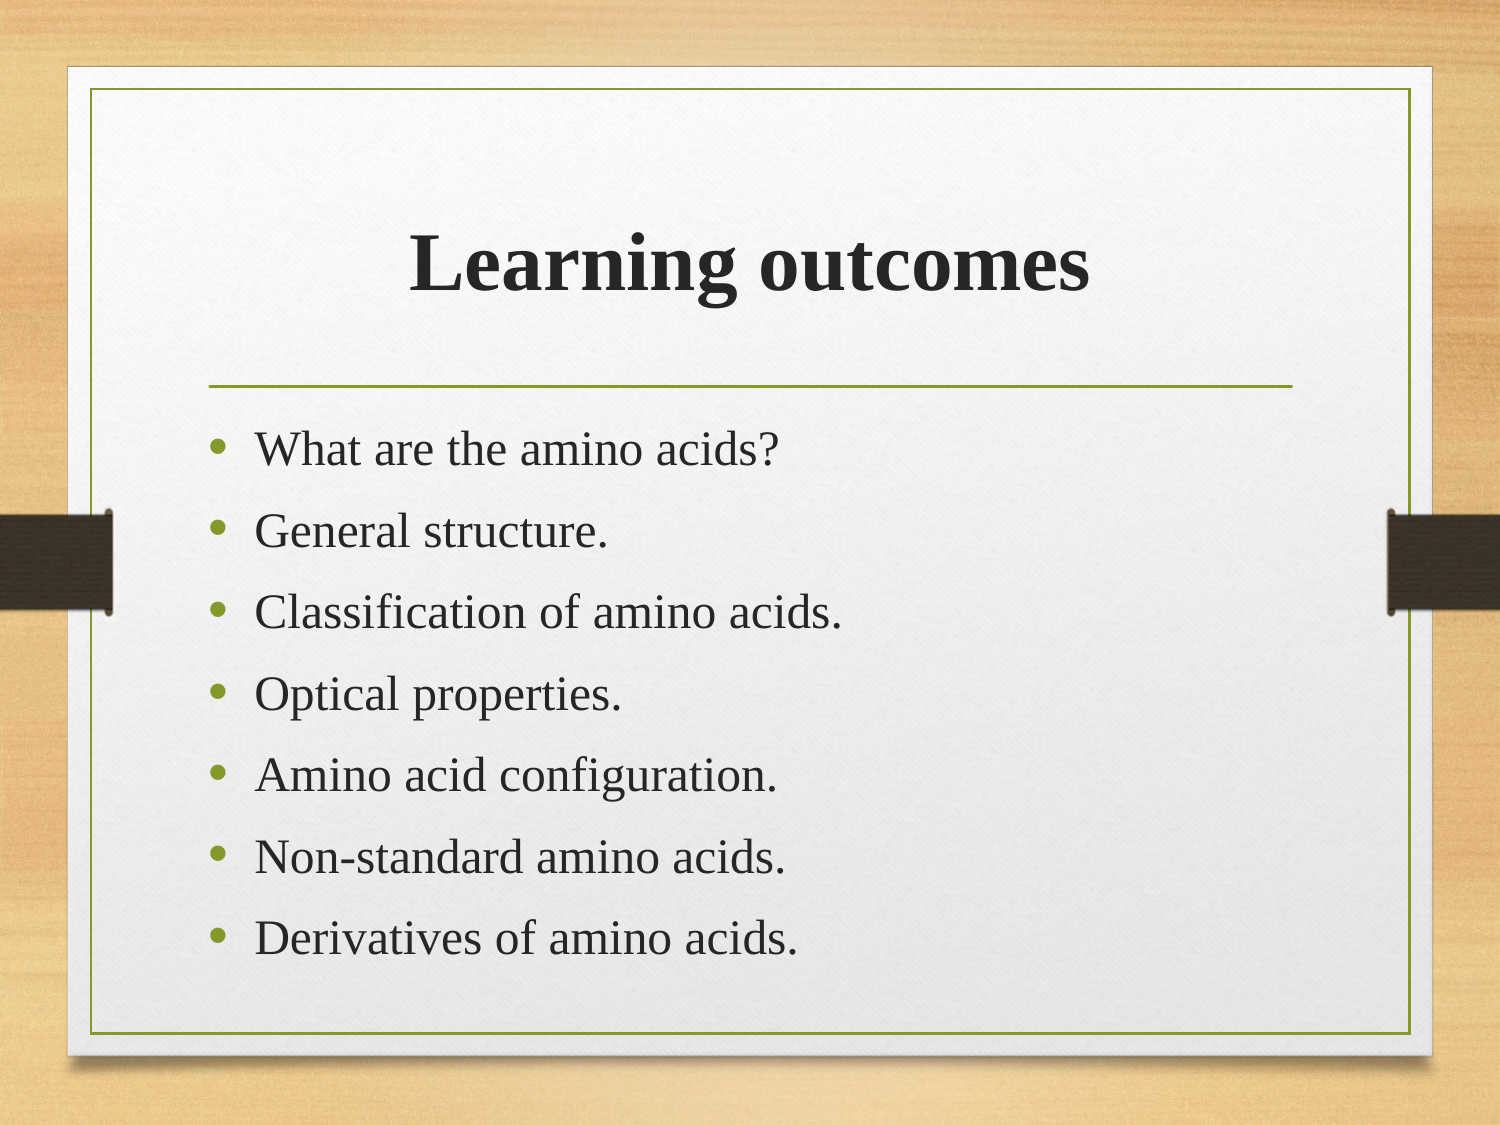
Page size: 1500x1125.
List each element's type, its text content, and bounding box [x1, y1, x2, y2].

title Learning outcomes [193, 150, 1309, 365]
picture [0, 0, 1500, 1125]
list What are the amino acids? General structure. Classification of amino acids. Optical properties. Amino acid configuration. Non-standard amino acids. Derivatives of amino acids. [193, 408, 1309, 974]
